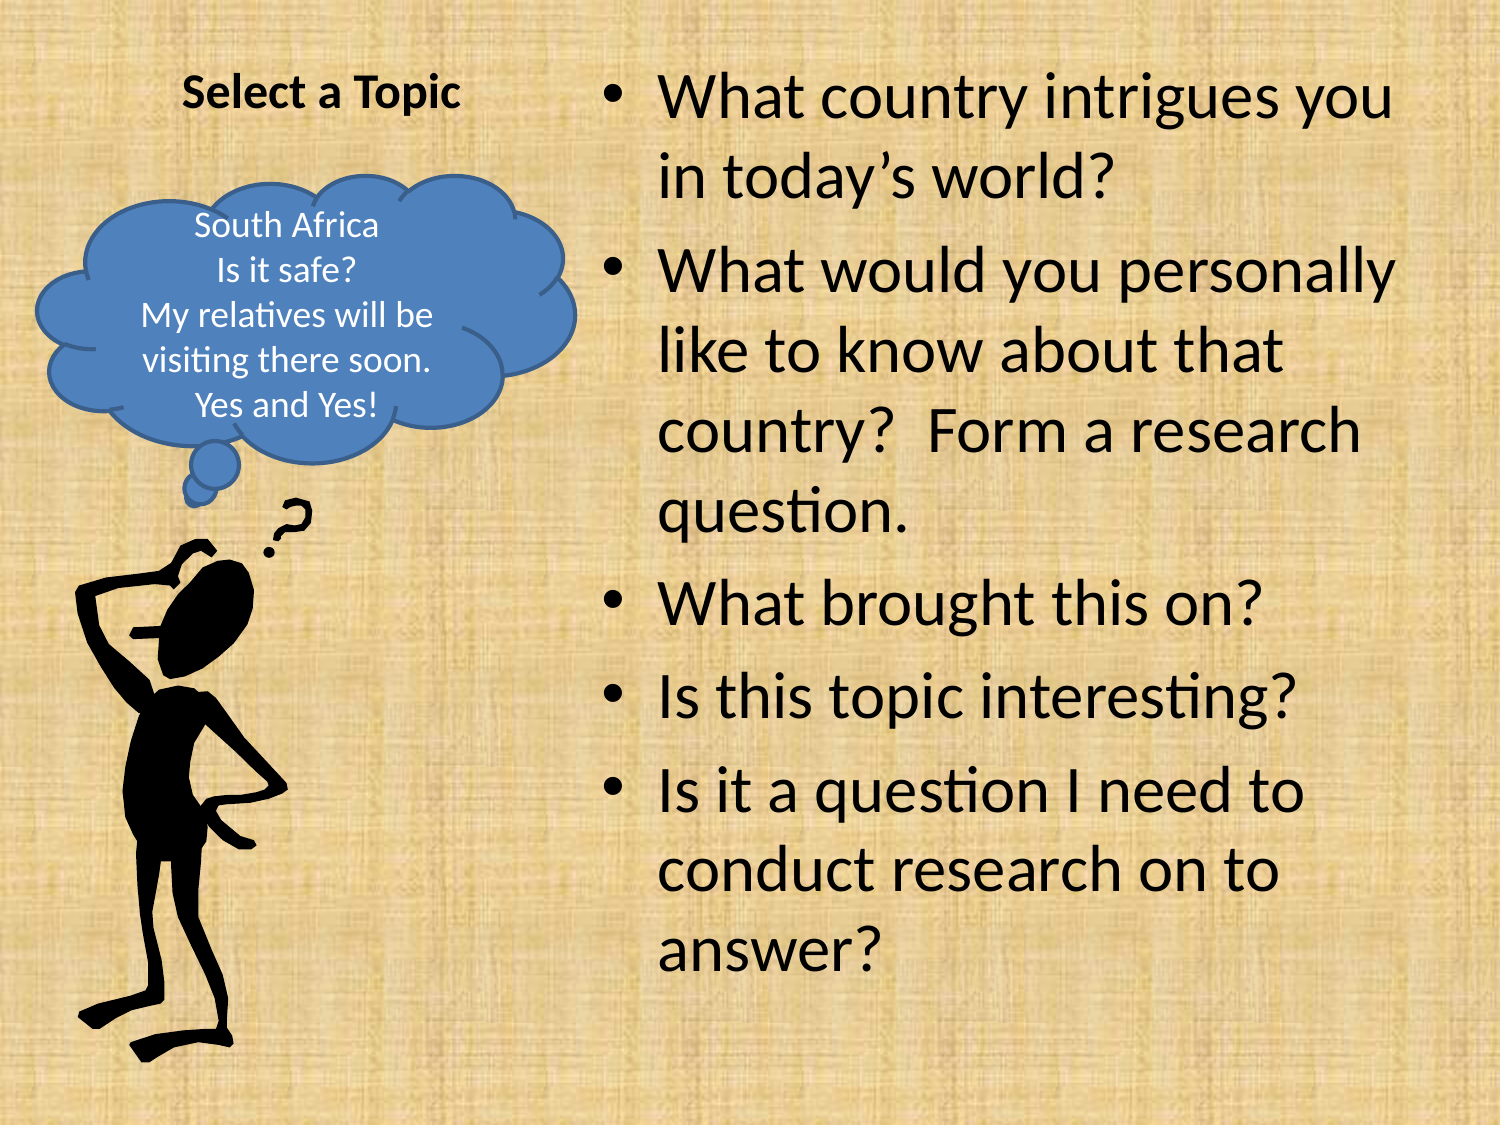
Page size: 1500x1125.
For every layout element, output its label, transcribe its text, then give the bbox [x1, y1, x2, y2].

title Select a Topic [75, 27, 569, 150]
list What country intrigues you in today’s world? What would you personally like to know about that country? Form a research question. What brought this on? Is this topic interesting? Is it a question I need to conduct research on to answer? [586, 44, 1425, 1005]
text_box South Africa Is it safe? My relatives will be visiting there soon. Yes and Yes! [34, 173, 578, 495]
picture [0, 0, 1500, 1125]
